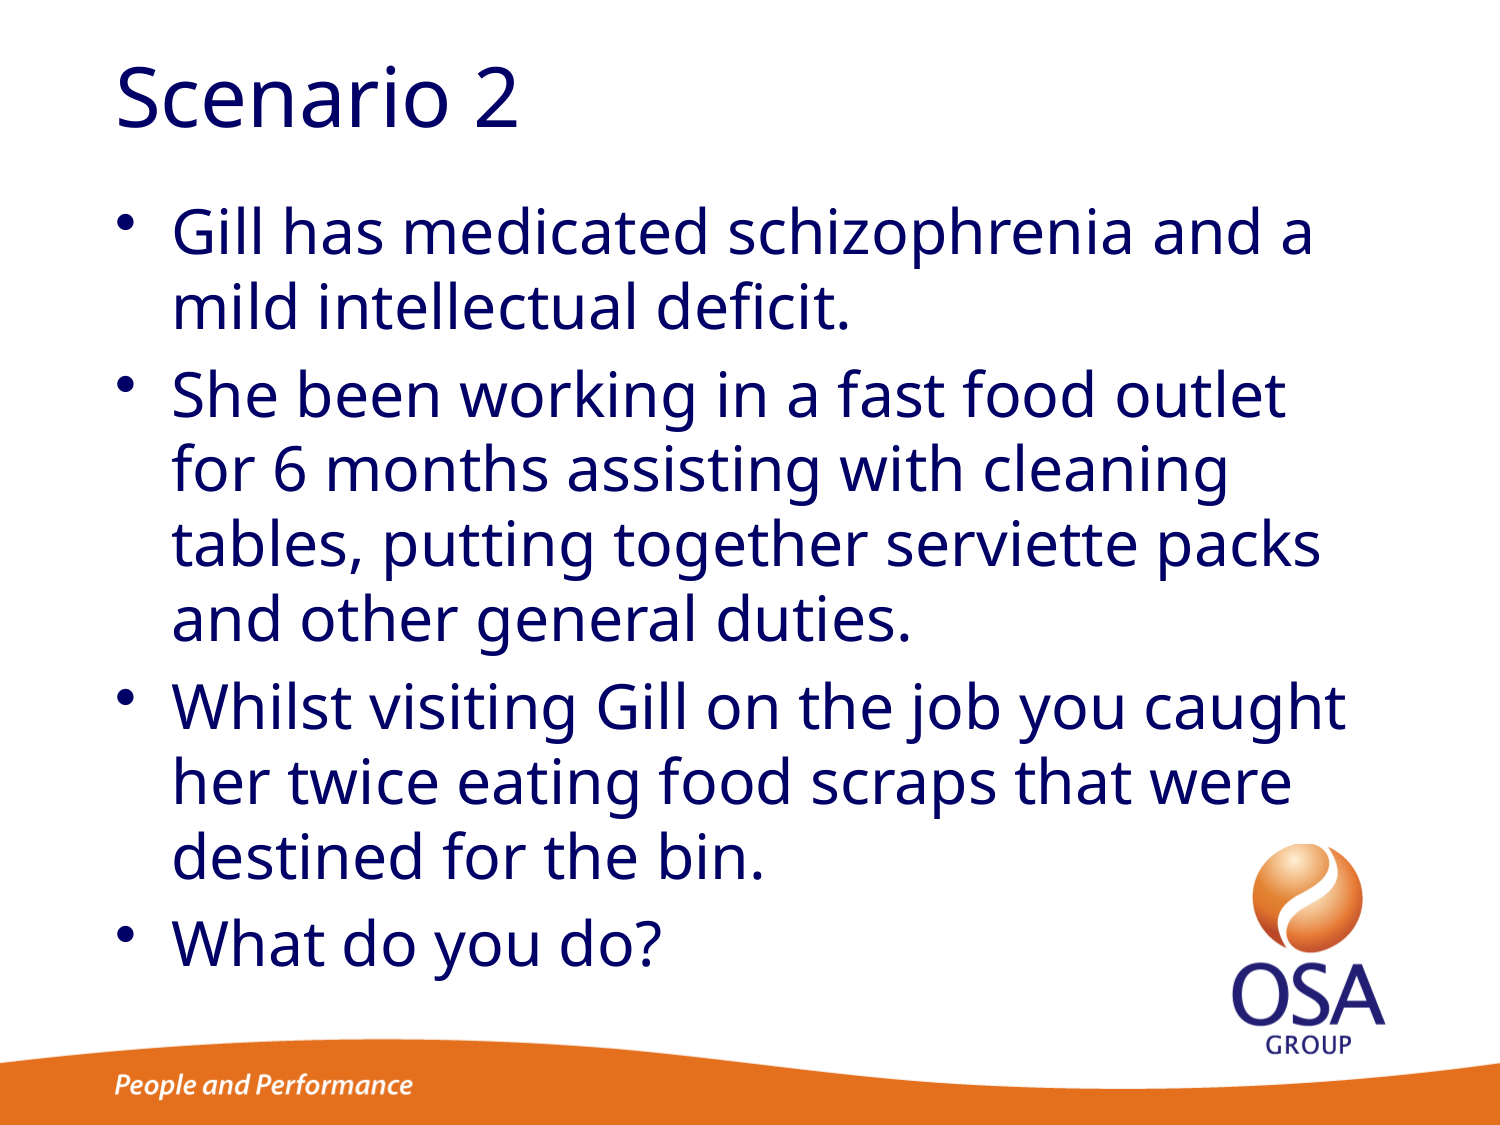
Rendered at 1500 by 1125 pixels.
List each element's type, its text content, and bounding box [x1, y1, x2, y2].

list Gill has medicated schizophrenia and a mild intellectual deficit. She been working in a fast food outlet for 6 months assisting with cleaning tables, putting together serviette packs and other general duties. Whilst visiting Gill on the job you caught her twice eating food scraps that were destined for the bin. What do you do? [100, 184, 1376, 1024]
picture [0, 844, 1500, 1125]
title Scenario 2 [100, 0, 1376, 184]
